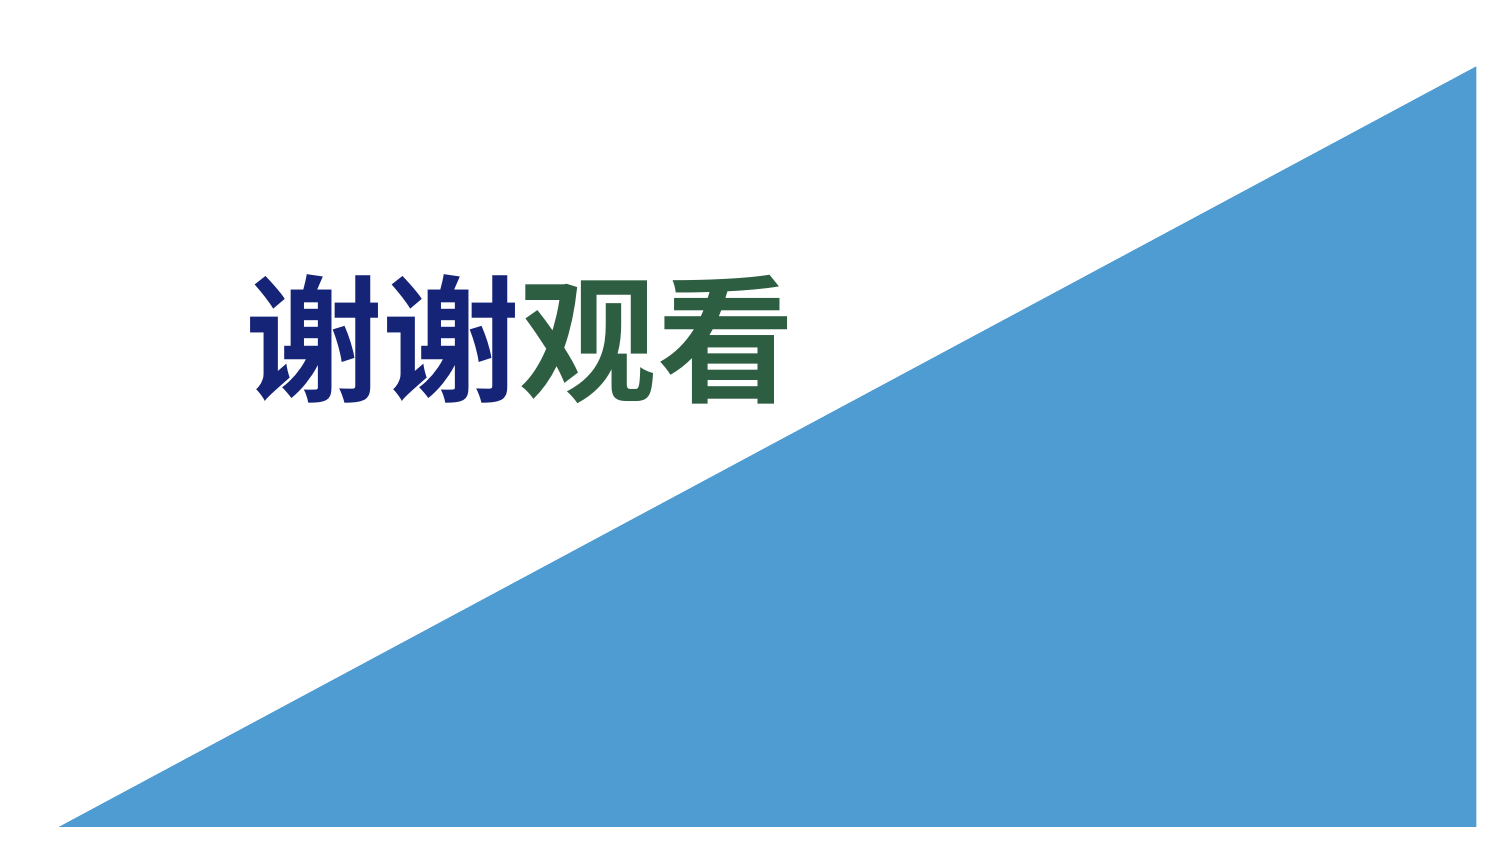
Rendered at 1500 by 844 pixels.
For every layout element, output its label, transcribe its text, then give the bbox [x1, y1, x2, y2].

text_box 谢谢观看 [230, 246, 942, 426]
text_box [58, 64, 1478, 828]
